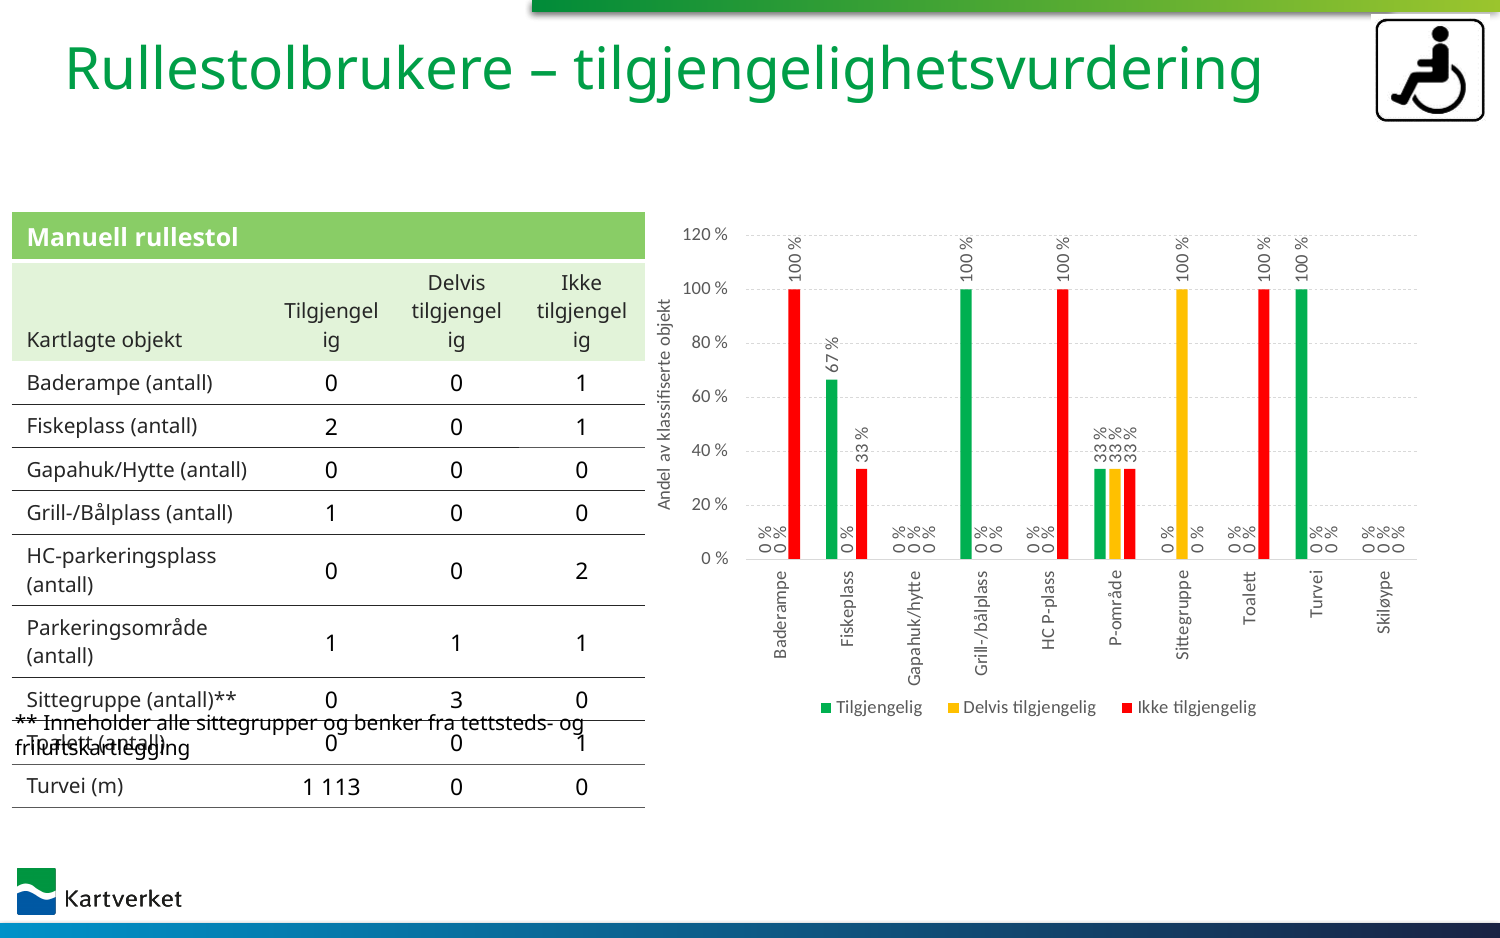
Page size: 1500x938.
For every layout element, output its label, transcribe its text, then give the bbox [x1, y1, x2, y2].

table_cell 0 [394, 448, 519, 490]
table_cell 0 [519, 491, 638, 534]
table_cell 0 [394, 361, 519, 404]
table_cell HC-parkeringsplass (antall) [12, 535, 269, 605]
table_cell 0 [394, 491, 519, 534]
table_cell 0 [394, 535, 519, 605]
table_cell 0 [394, 768, 519, 807]
table_cell Parkeringsområde (antall) [12, 606, 269, 677]
table_cell 2 [519, 535, 638, 605]
picture [1371, 13, 1491, 127]
table_cell 2 [269, 405, 394, 447]
table_cell 0 [269, 678, 394, 702]
table_cell 0 [269, 448, 394, 490]
table_cell 1 [519, 405, 638, 447]
table_cell Sittegruppe (antall)** [12, 678, 269, 702]
table_cell 1 [269, 491, 394, 534]
table_header Manuell rullestol [12, 212, 645, 259]
table_cell Grill-/Bålplass (antall) [12, 491, 269, 534]
table_cell 0 [269, 361, 394, 404]
table_cell Gapahuk/Hytte (antall) [12, 448, 269, 490]
table_cell Ikke tilgjengelig [519, 263, 638, 361]
picture [643, 218, 1427, 728]
table_cell Baderampe (antall) [12, 361, 269, 404]
table_cell 0 [519, 448, 638, 490]
table_cell Fiskeplass (antall) [12, 405, 269, 447]
table_cell 1 [269, 606, 394, 677]
table_cell 0 [519, 768, 645, 807]
table_cell 1 113 [269, 768, 394, 807]
table_cell 0 [519, 678, 638, 702]
table_cell 1 [394, 606, 519, 677]
table_cell Turvei (m) [12, 768, 269, 807]
table_cell 0 [394, 405, 519, 447]
table_cell 0 [269, 535, 394, 605]
table_cell 1 [519, 361, 638, 404]
text_box Rullestolbrukere – tilgjengelighetsvurdering [49, 12, 1372, 109]
table_cell 3 [394, 678, 519, 702]
table_cell 1 [519, 606, 638, 677]
text_box ** Inneholder alle sittegrupper og benker fra tettsteds- og friluftskartlegging [0, 702, 745, 768]
table_cell Delvis tilgjengelig [394, 263, 519, 361]
table_cell Tilgjengelig [269, 263, 394, 361]
table_cell Kartlagte objekt [12, 263, 269, 361]
